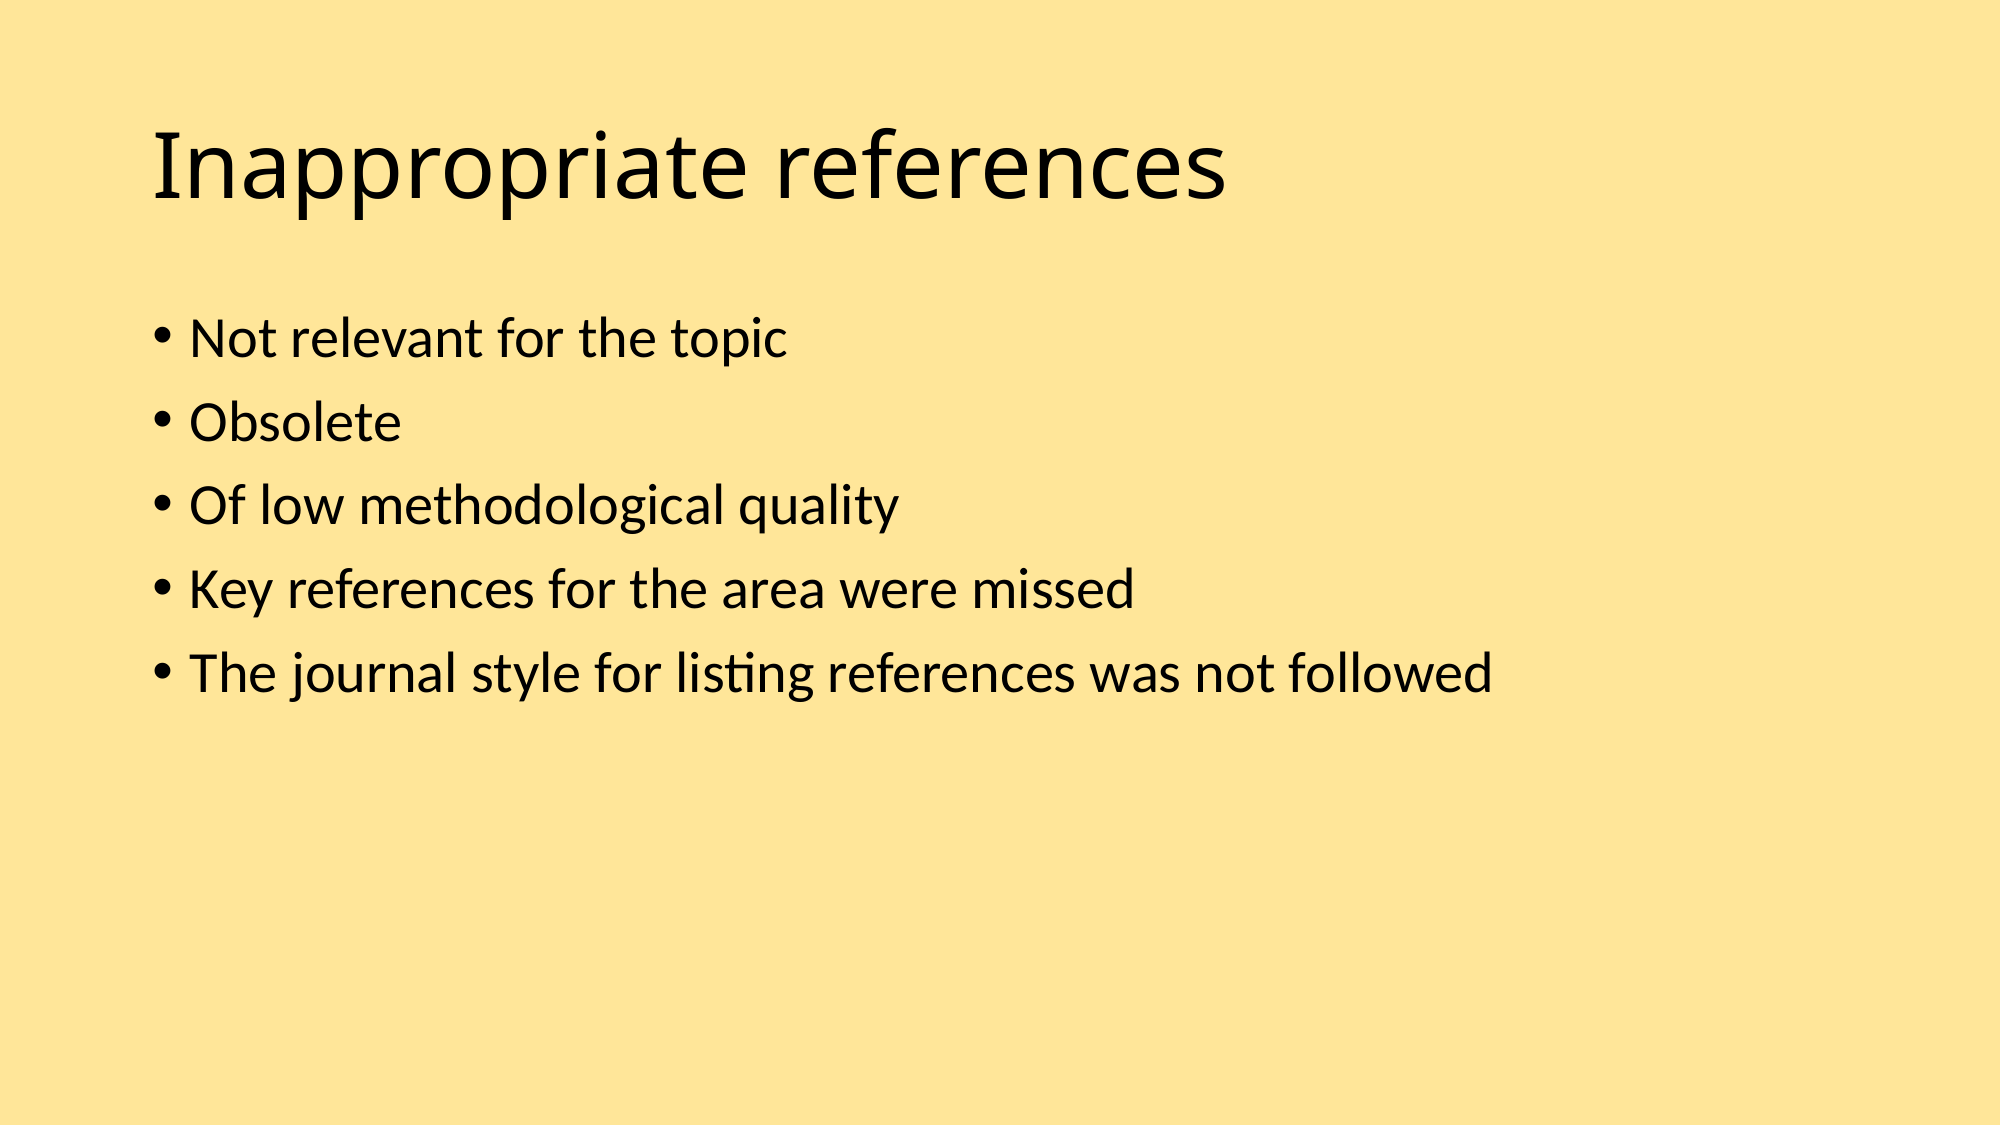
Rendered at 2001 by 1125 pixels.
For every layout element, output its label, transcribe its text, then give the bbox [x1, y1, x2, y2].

list Not relevant for the topic Obsolete Of low methodological quality Key references for the area were missed The journal style for listing references was not followed [137, 299, 1863, 1014]
title Inappropriate references [137, 59, 1863, 278]
